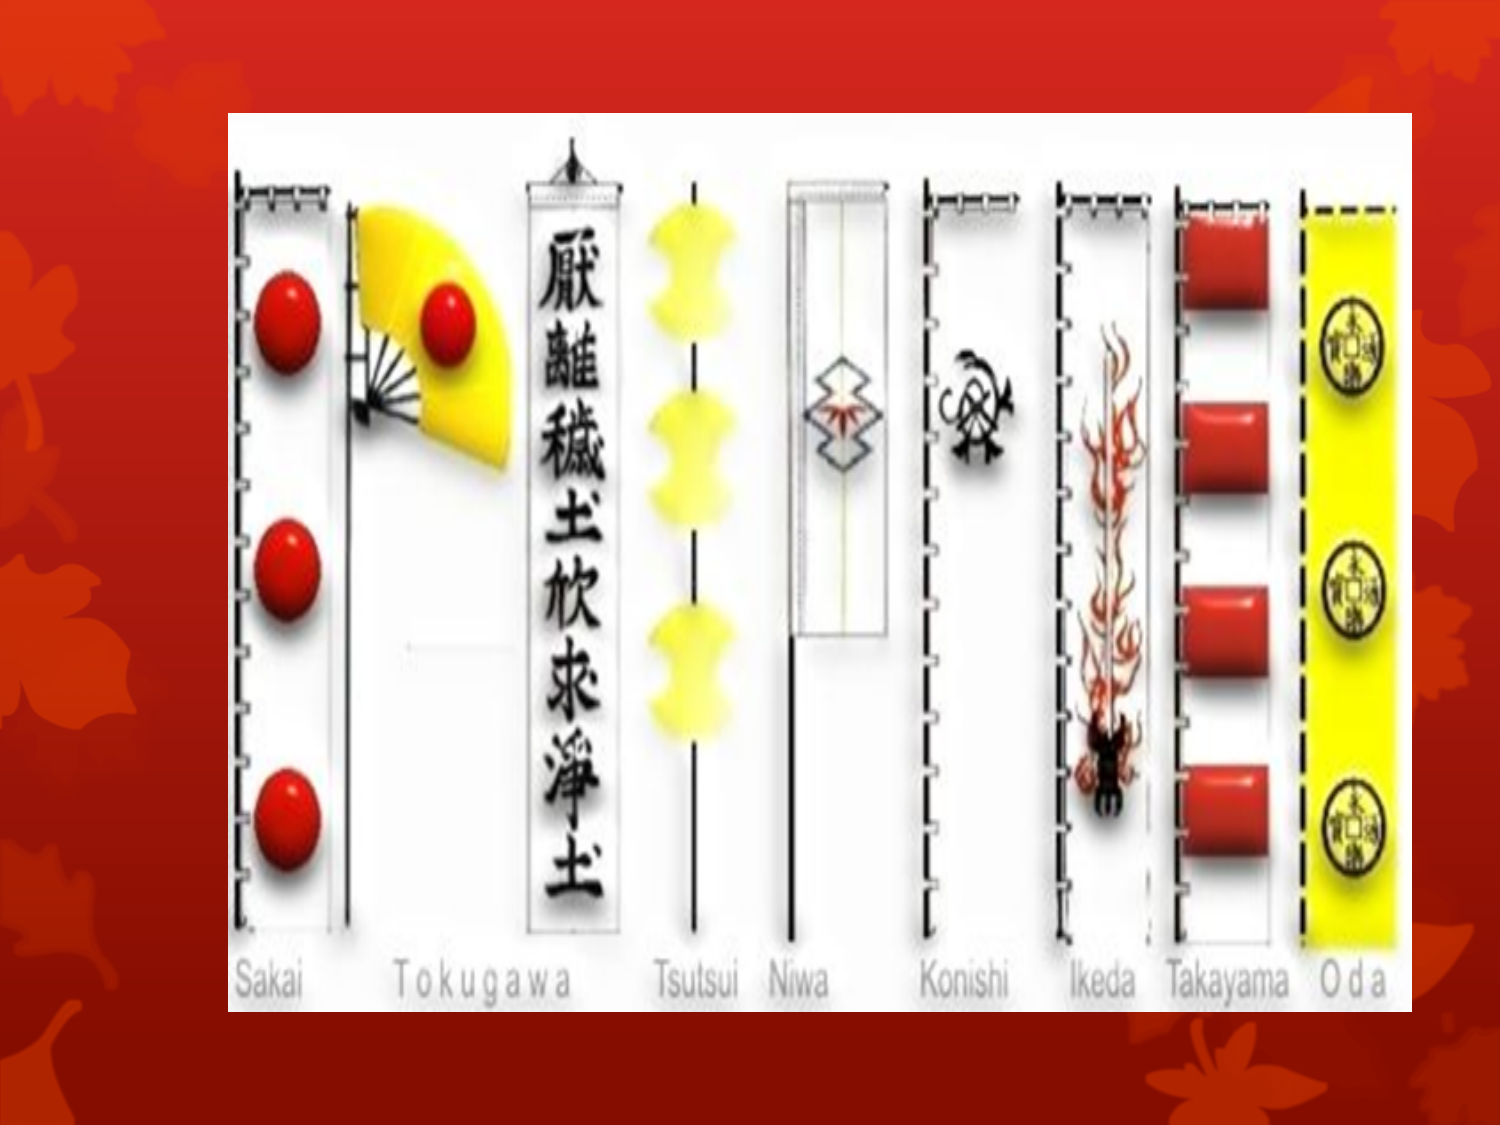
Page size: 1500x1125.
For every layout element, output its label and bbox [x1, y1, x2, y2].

picture [228, 113, 1412, 1012]
